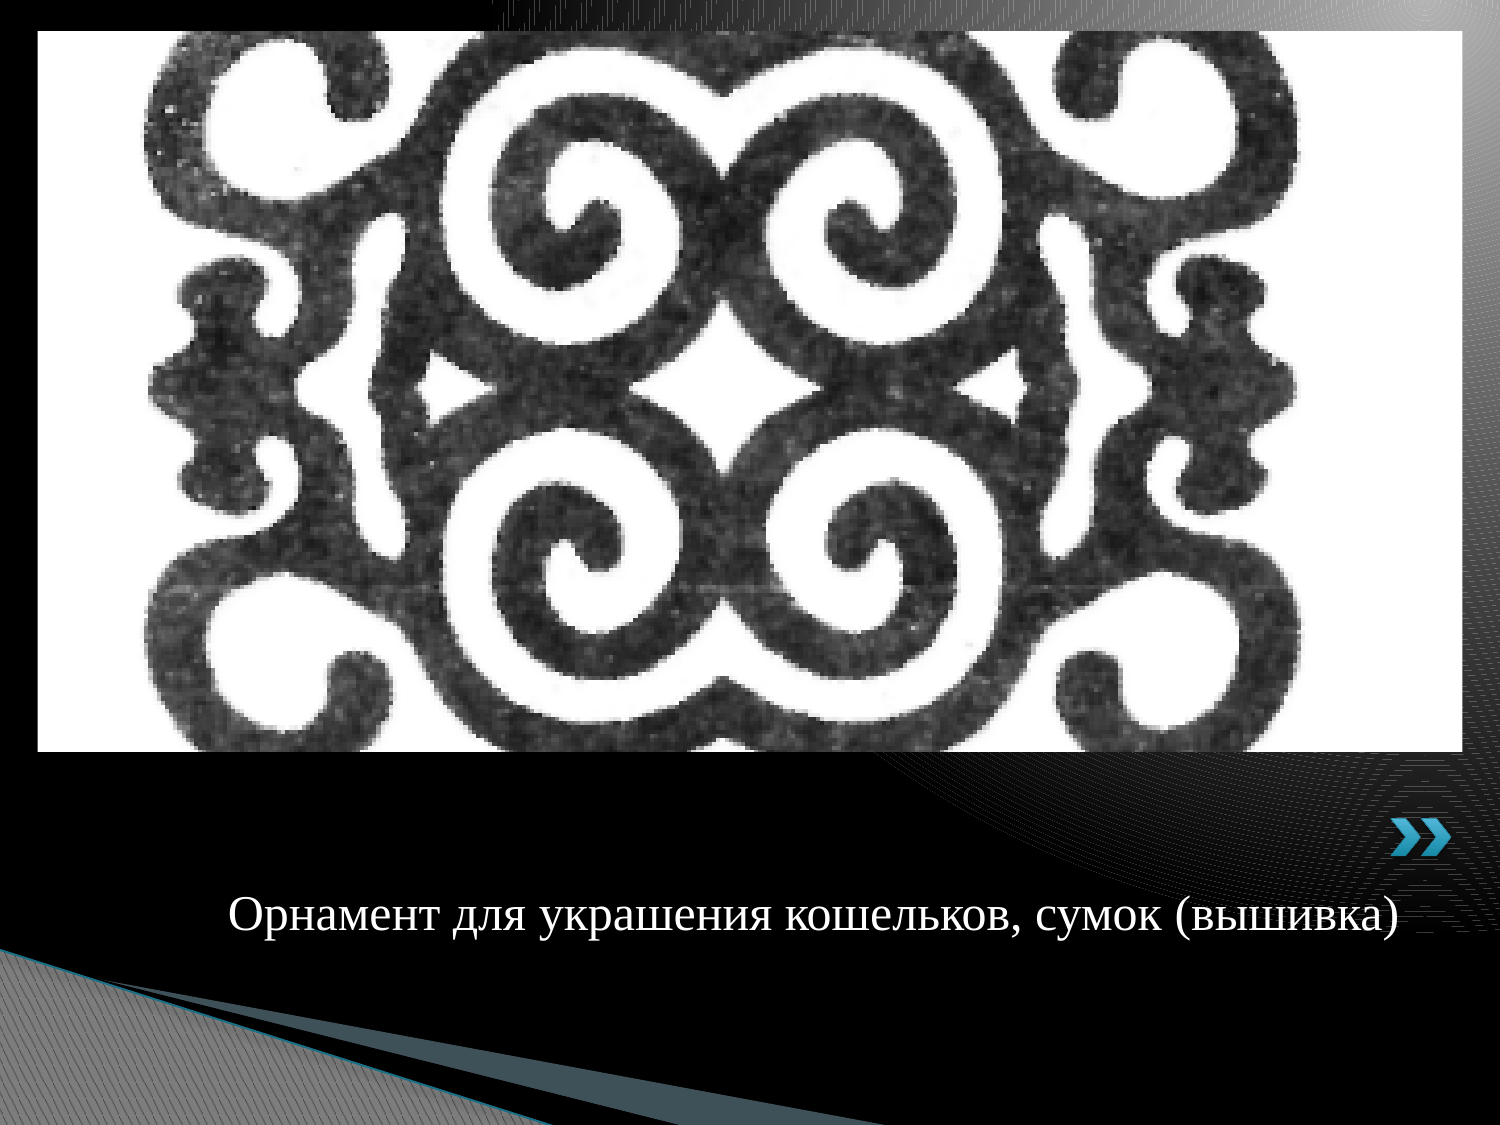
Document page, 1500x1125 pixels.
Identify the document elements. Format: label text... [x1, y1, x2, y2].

picture [0, 952, 543, 1125]
list Орнамент для украшения кошельков, сумок (вышивка) [128, 880, 1418, 1013]
picture [37, 30, 1463, 752]
